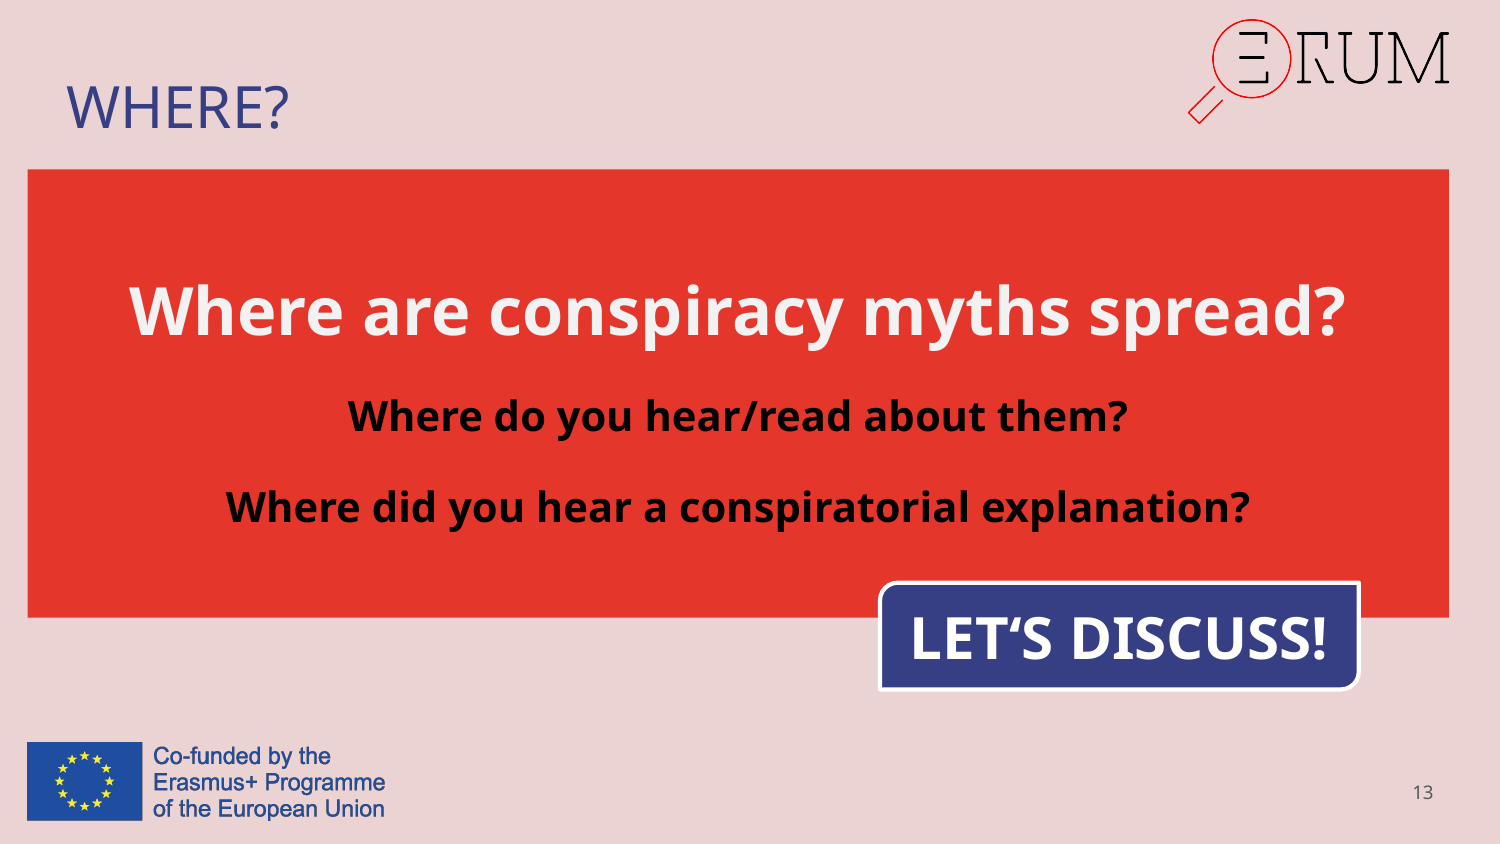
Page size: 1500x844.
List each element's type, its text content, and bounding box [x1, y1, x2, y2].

slide_number 13 [1358, 761, 1449, 826]
text_box LET‘S DISCUSS! [879, 582, 1359, 690]
picture [1136, 0, 1500, 137]
picture [27, 742, 385, 821]
title WHERE? [51, 55, 1168, 150]
list Where are conspiracy myths spread? Where do you hear/read about them? Where did you hear a conspiratorial explanation? [27, 169, 1449, 618]
